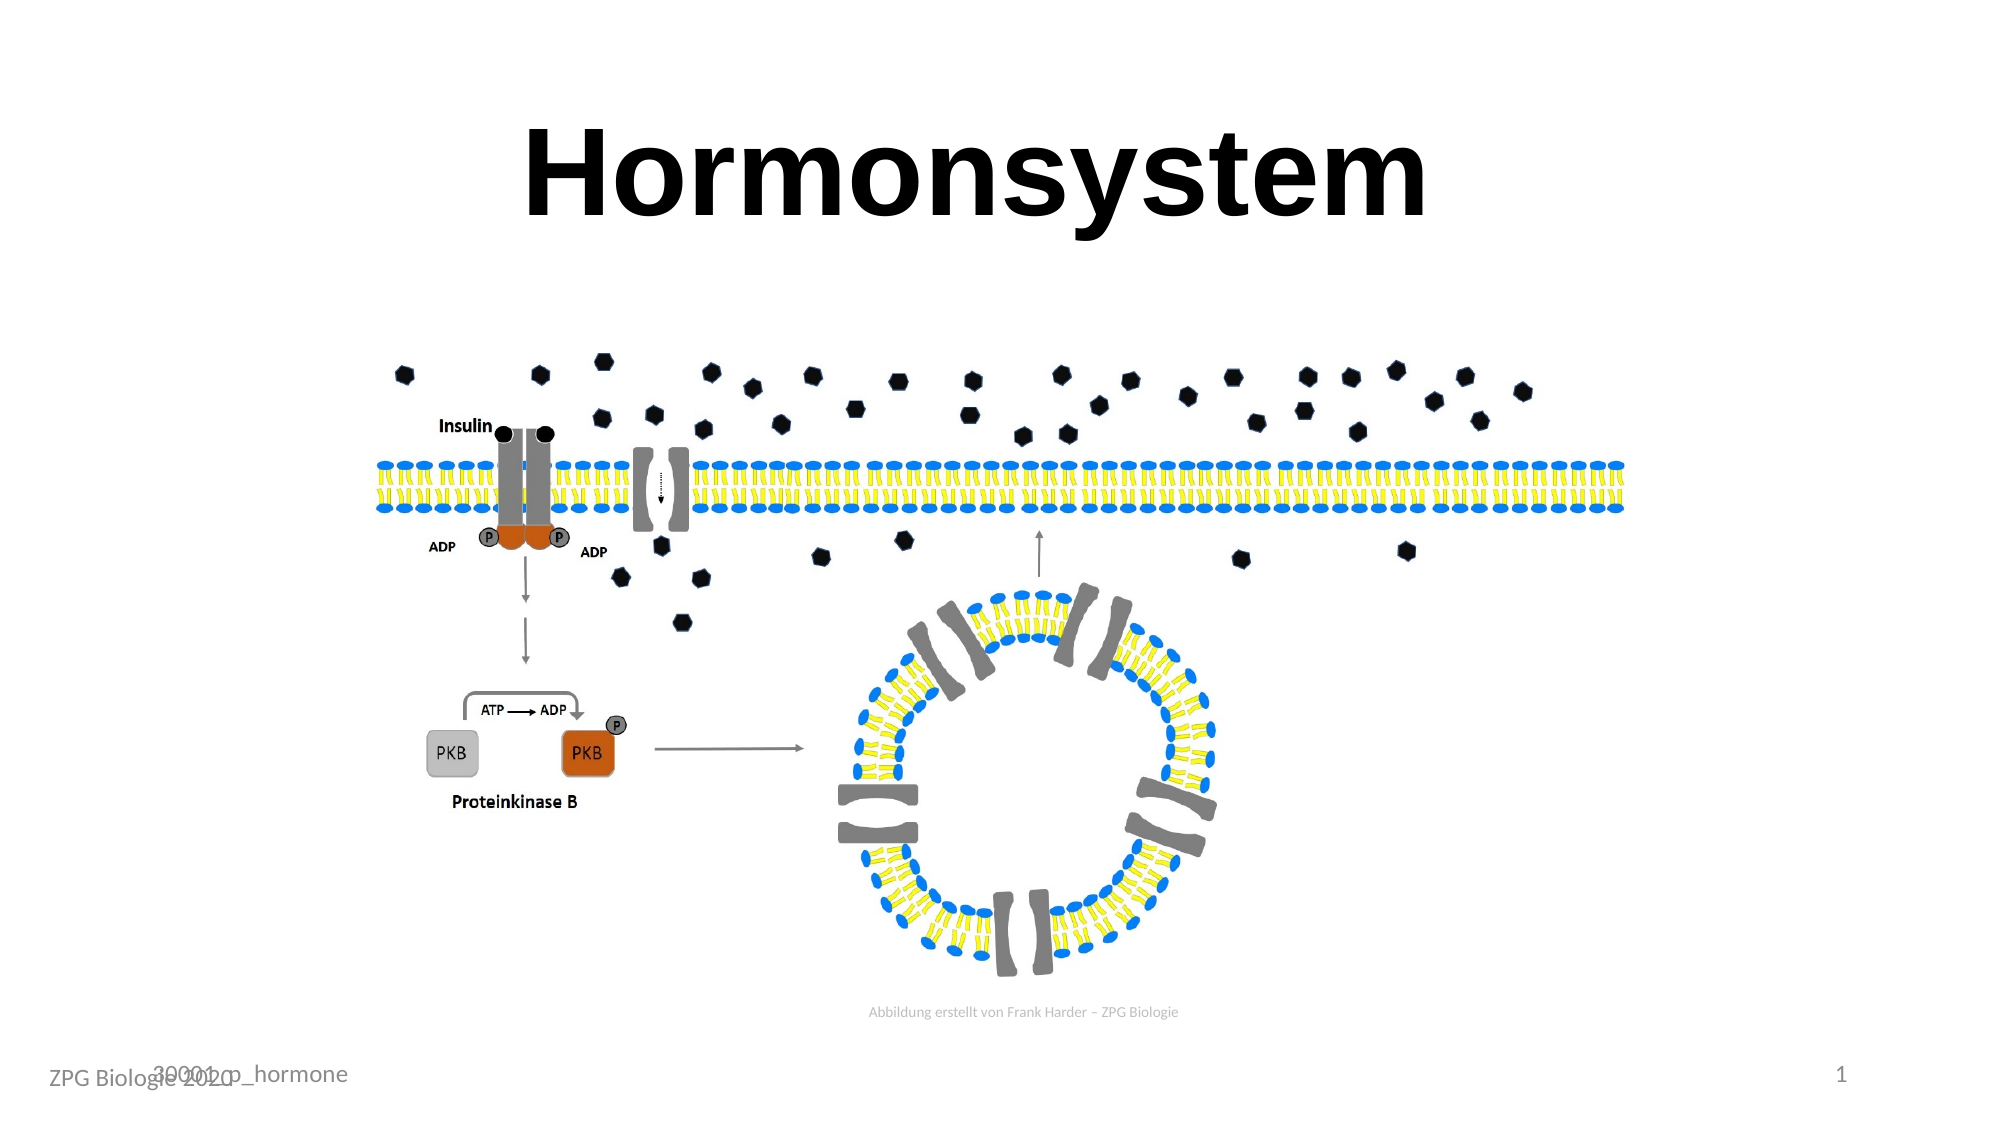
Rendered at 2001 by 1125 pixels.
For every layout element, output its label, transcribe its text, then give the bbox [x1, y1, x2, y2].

slide_number 1 [1412, 1042, 1863, 1103]
slide_number 30001_p_hormone [137, 1042, 588, 1103]
footer ZPG Biologie 2020 [34, 1046, 1966, 1107]
text_box Abbildung erstellt von Frank Harder – ZPG Biologie [854, 994, 1231, 1028]
picture [375, 353, 1625, 977]
title Hormonsystem [486, 65, 1467, 284]
